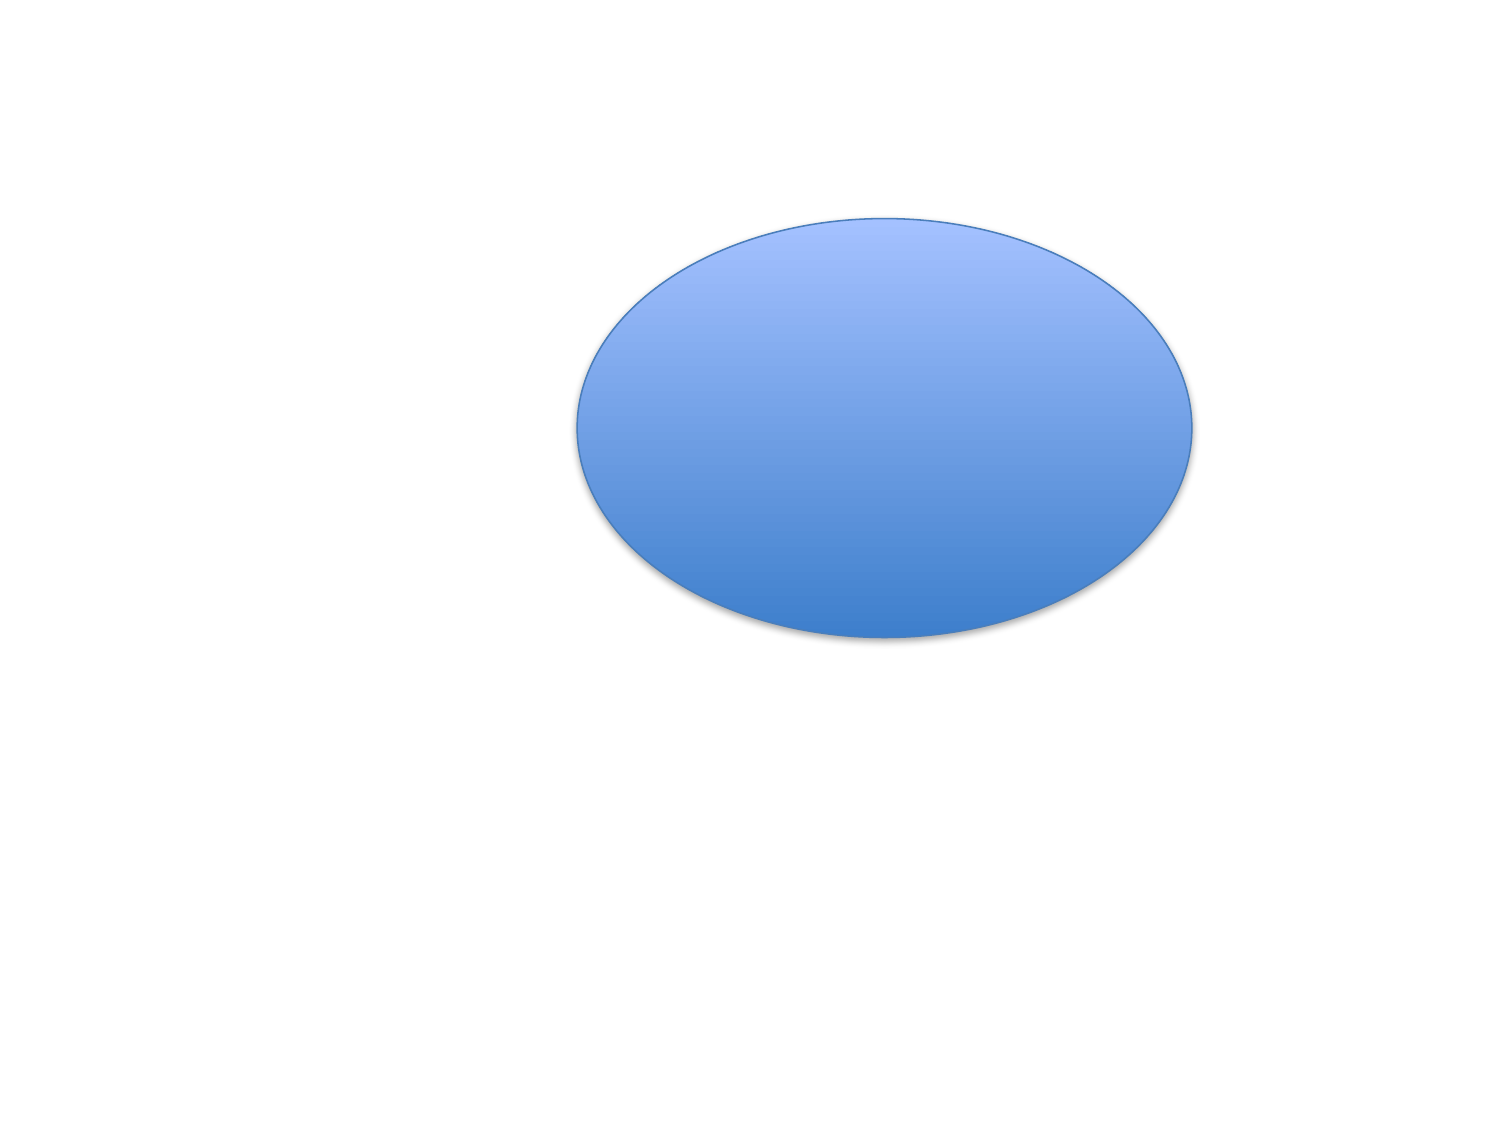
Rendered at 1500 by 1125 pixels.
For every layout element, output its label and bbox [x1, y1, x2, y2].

text_box [576, 217, 1193, 639]
